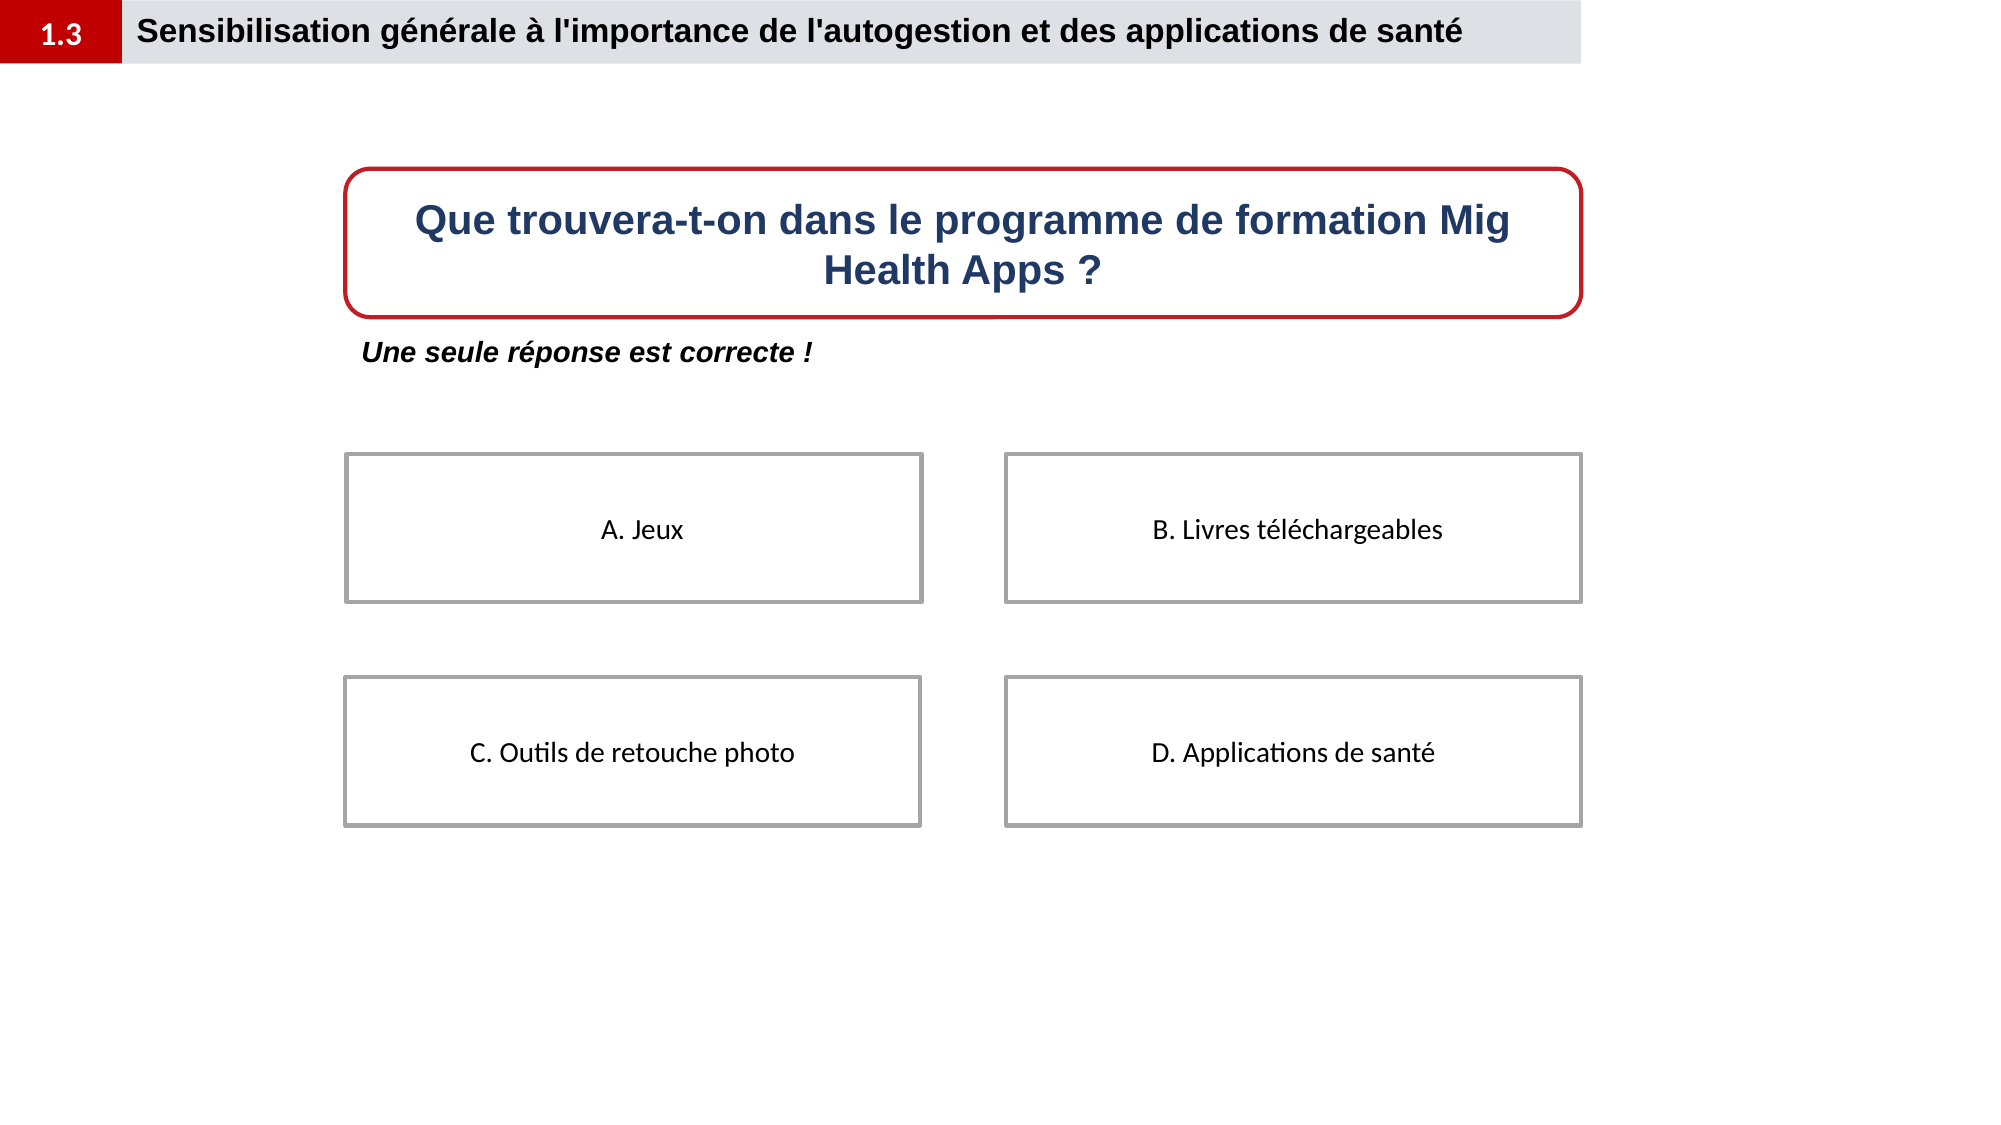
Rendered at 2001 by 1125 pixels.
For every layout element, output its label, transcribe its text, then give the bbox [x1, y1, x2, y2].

text_box Que trouvera-t-on dans le programme de formation Mig Health Apps ? [345, 168, 1582, 318]
text_box A. Jeux [344, 452, 924, 604]
text_box 1.3 [0, 0, 122, 64]
text_box Sensibilisation générale à l'importance de l'autogestion et des applications de santé [122, 0, 1582, 64]
text_box C. Outils de retouche photo [343, 675, 922, 828]
text_box Une seule réponse est correcte ! [346, 325, 852, 376]
text_box D. Applications de santé [1004, 675, 1583, 828]
text_box B. Livres téléchargeables [1004, 452, 1583, 604]
